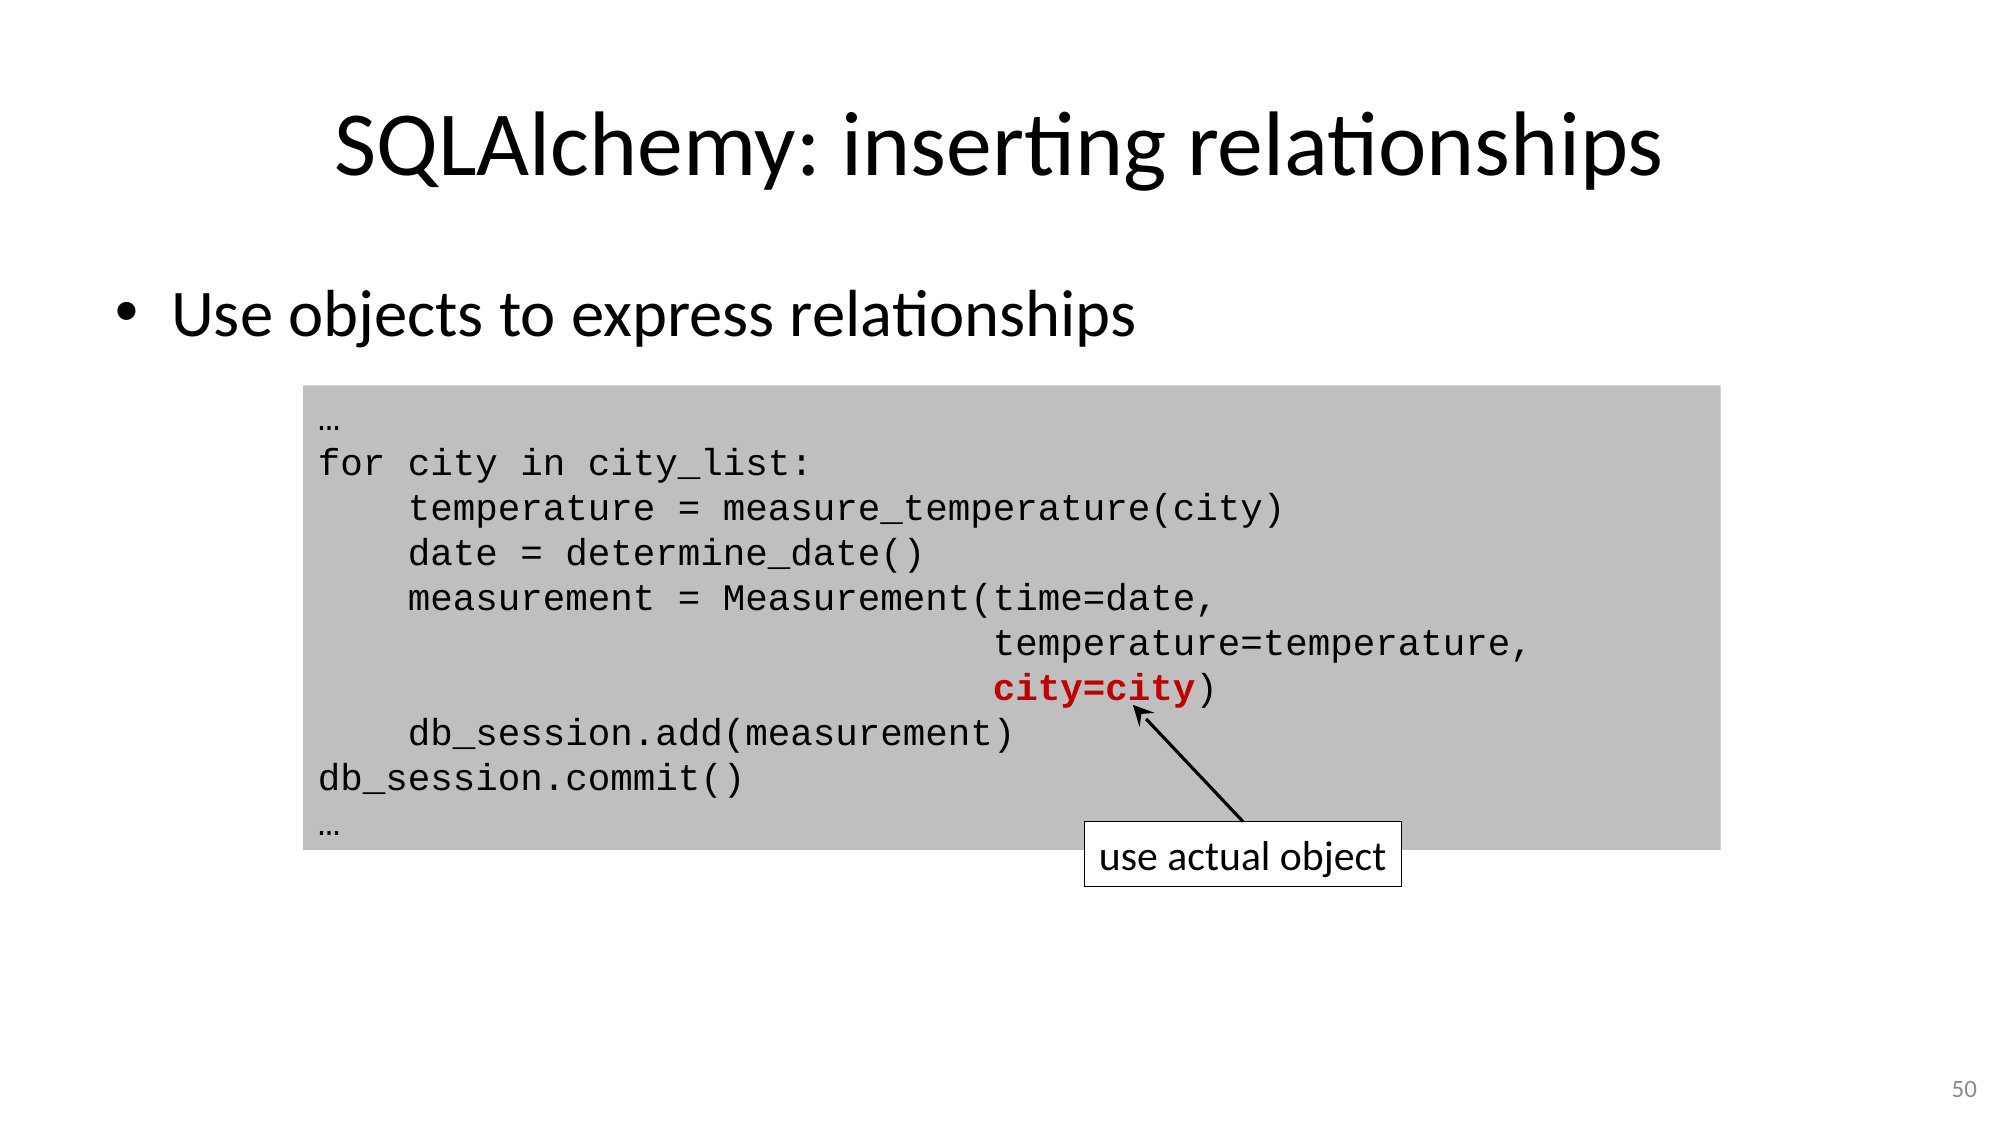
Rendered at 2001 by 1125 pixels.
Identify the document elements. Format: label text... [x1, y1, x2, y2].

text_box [1082, 704, 1404, 888]
title SQLAlchemy: inserting relationships [99, 45, 1900, 233]
slide_number 50 [1525, 1057, 1993, 1118]
list Use objects to express relationships [99, 262, 1900, 1005]
text_box … for city in city_list: temperature = measure_temperature(city) date = determine_date() measurement = Measurement(time=date, temperature=temperature, city=city) db_session.add(measurement) db_session.commit() … [303, 385, 1721, 850]
